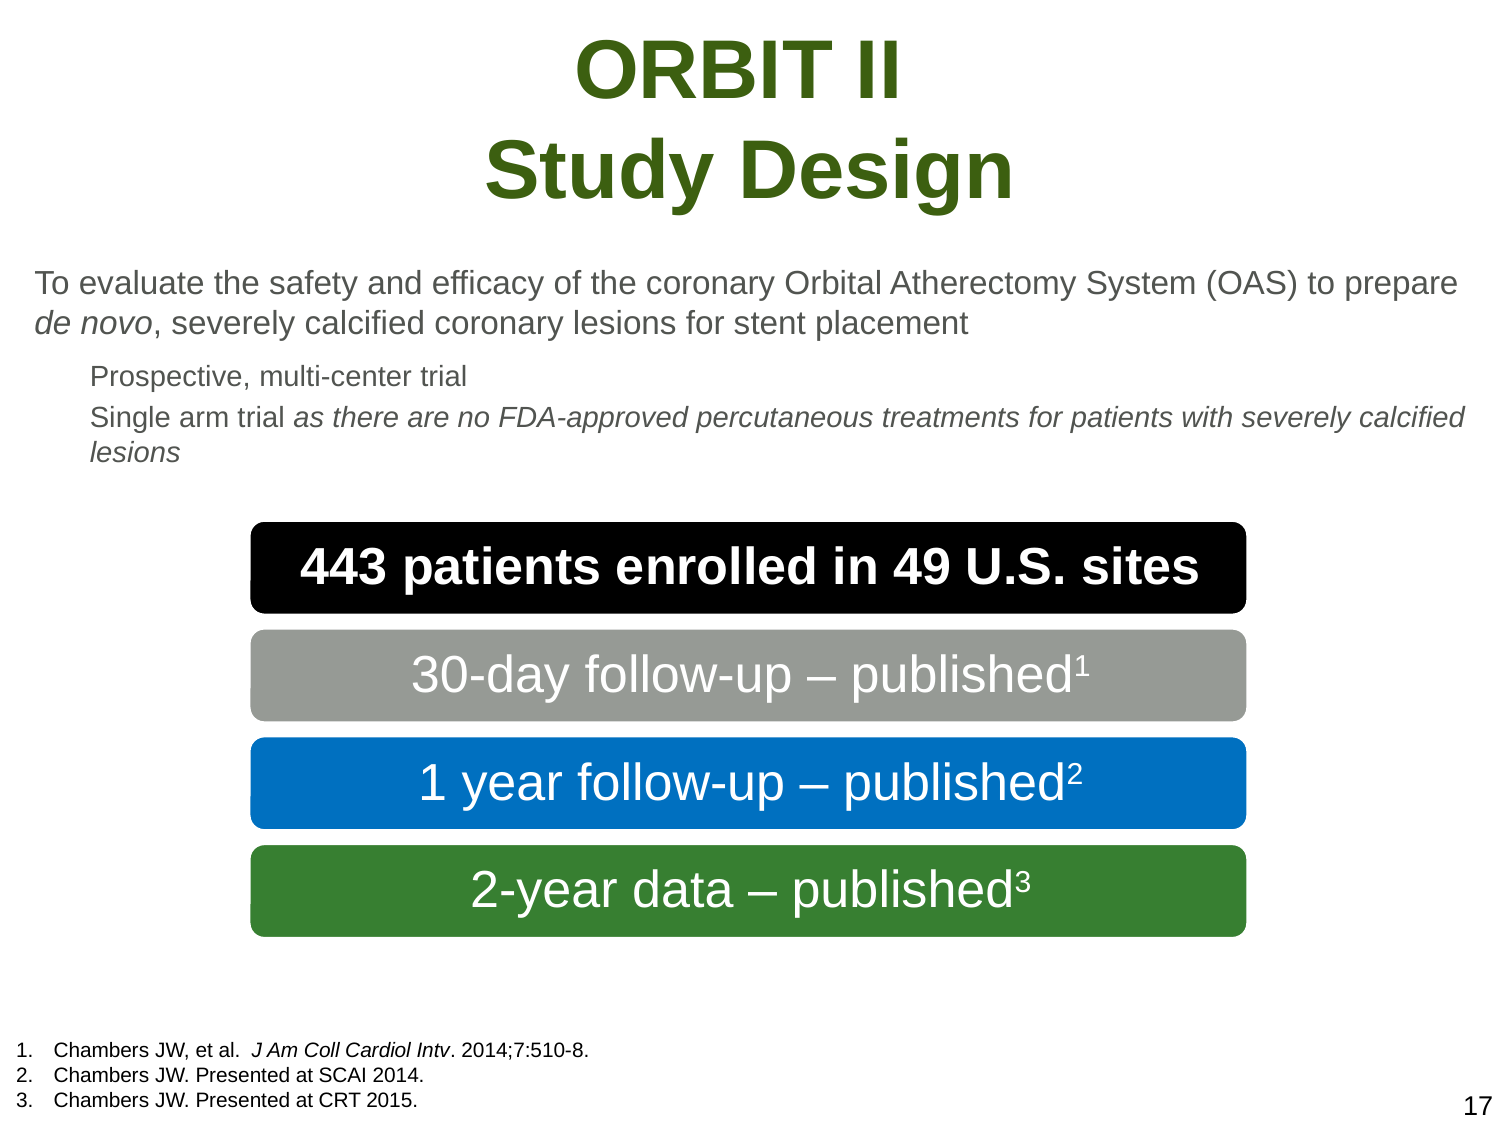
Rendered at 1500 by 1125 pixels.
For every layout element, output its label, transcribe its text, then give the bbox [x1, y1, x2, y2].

text_box Prospective, multi-center trial Single arm trial as there are no FDA-approved percutaneous treatments for patients with severely calcified lesions [0, 349, 1500, 488]
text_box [248, 514, 1249, 945]
text_box ORBIT II Study Design [0, 7, 1500, 223]
text_box 17 [1437, 1081, 1500, 1125]
text_box Chambers JW, et al. J Am Coll Cardiol Intv. 2014;7:510-8. Chambers JW. Presented at SCAI 2014. Chambers JW. Presented at CRT 2015. [1, 1029, 752, 1120]
text_box To evaluate the safety and efficacy of the coronary Orbital Atherectomy System (OAS) to prepare de novo, severely calcified coronary lesions for stent placement [19, 253, 1482, 349]
